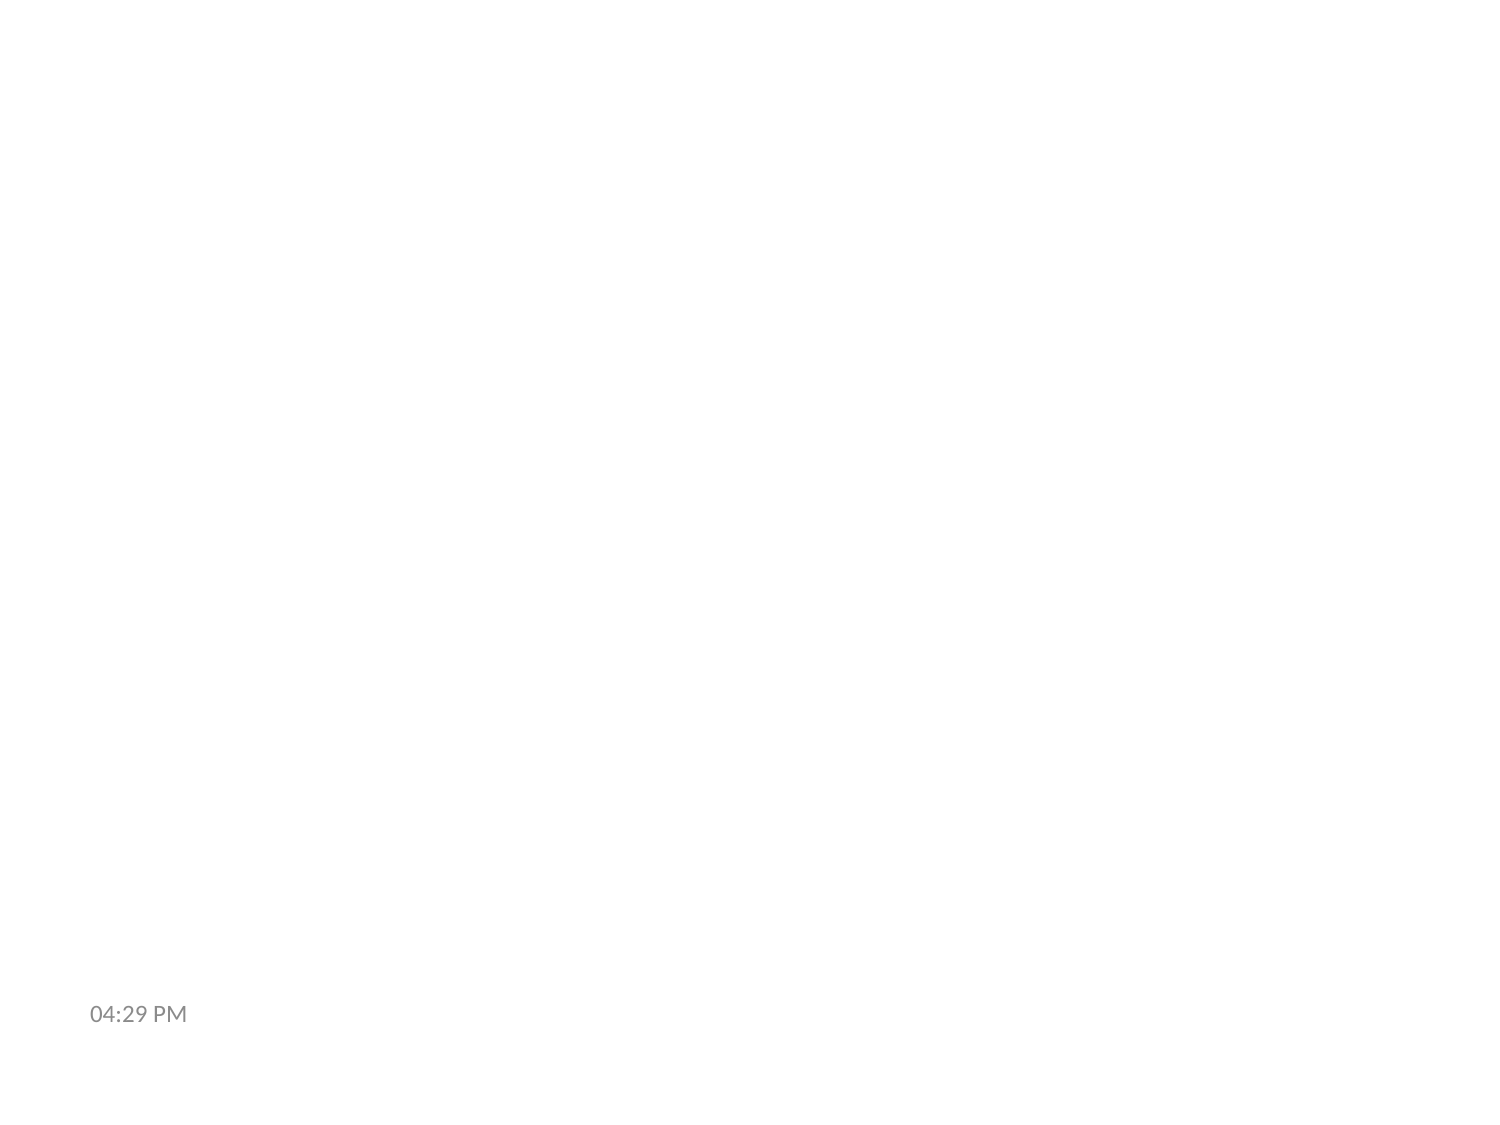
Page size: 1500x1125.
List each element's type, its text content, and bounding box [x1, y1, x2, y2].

text_box 3:35 PM [75, 982, 425, 1043]
